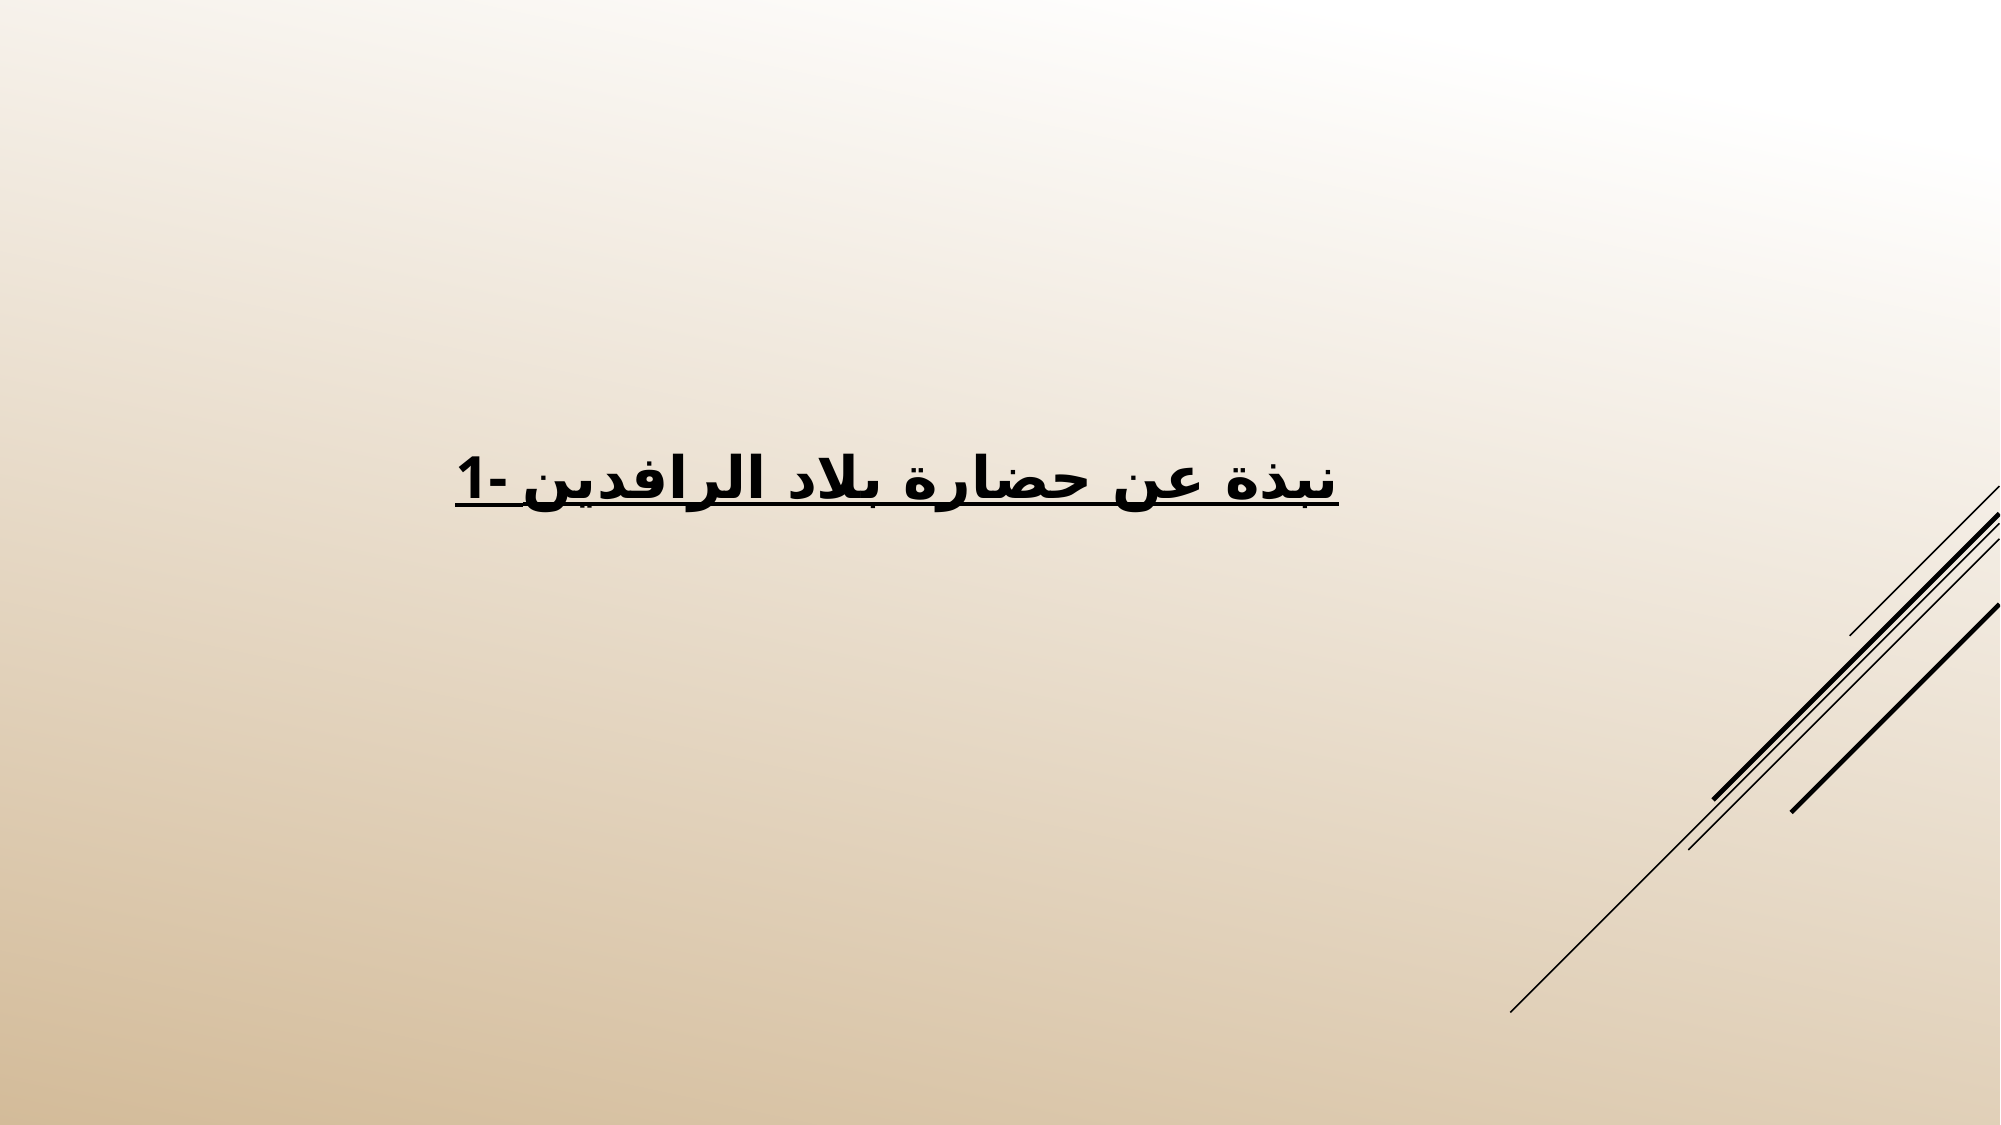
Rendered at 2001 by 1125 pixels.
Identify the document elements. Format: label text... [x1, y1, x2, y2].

text_box 1- نبذة عن حضارة بلاد الرافدين [307, 432, 1354, 588]
